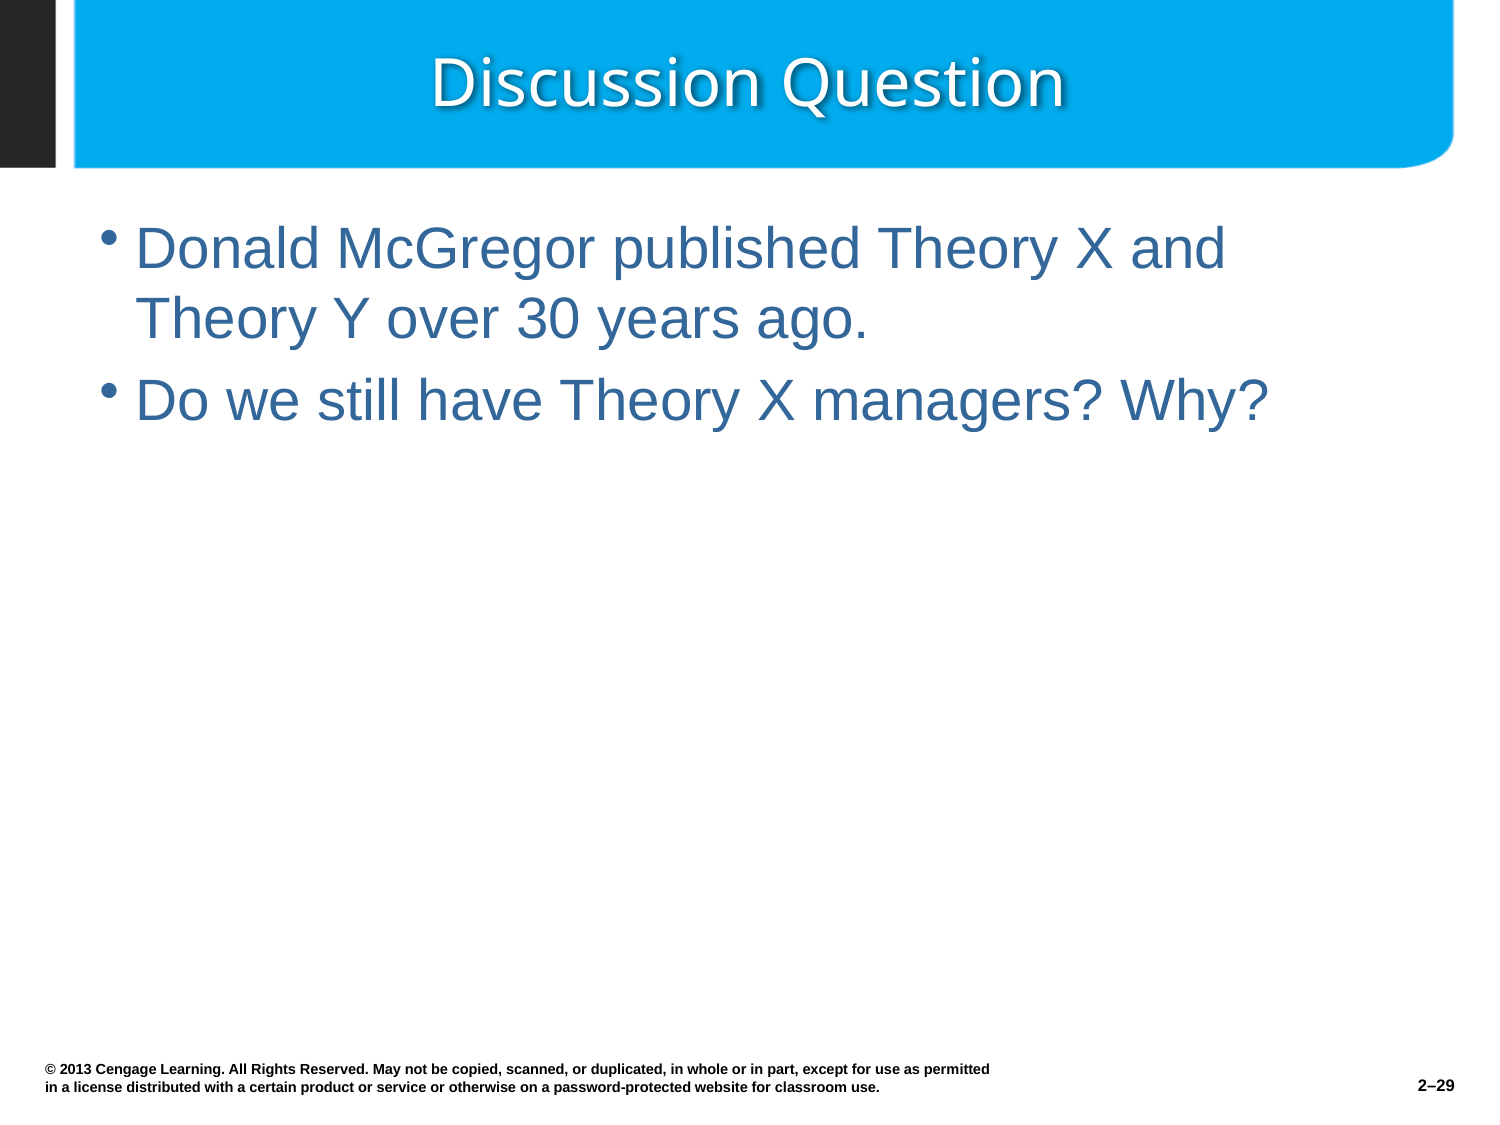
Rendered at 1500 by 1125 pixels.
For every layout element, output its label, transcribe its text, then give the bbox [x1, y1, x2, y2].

title Discussion Question [85, 32, 1411, 128]
footer © 2013 Cengage Learning. All Rights Reserved. May not be copied, scanned, or duplicated, in whole or in part, except for use as permitted in a license distributed with a certain product or service or otherwise on a password-protected website for classroom use. [45, 1042, 1005, 1103]
list Donald McGregor published Theory X and Theory Y over 30 years ago. Do we still have Theory X managers? Why? [84, 202, 1414, 1043]
picture [0, 0, 1456, 171]
slide_number 2–29 [1092, 1042, 1455, 1103]
